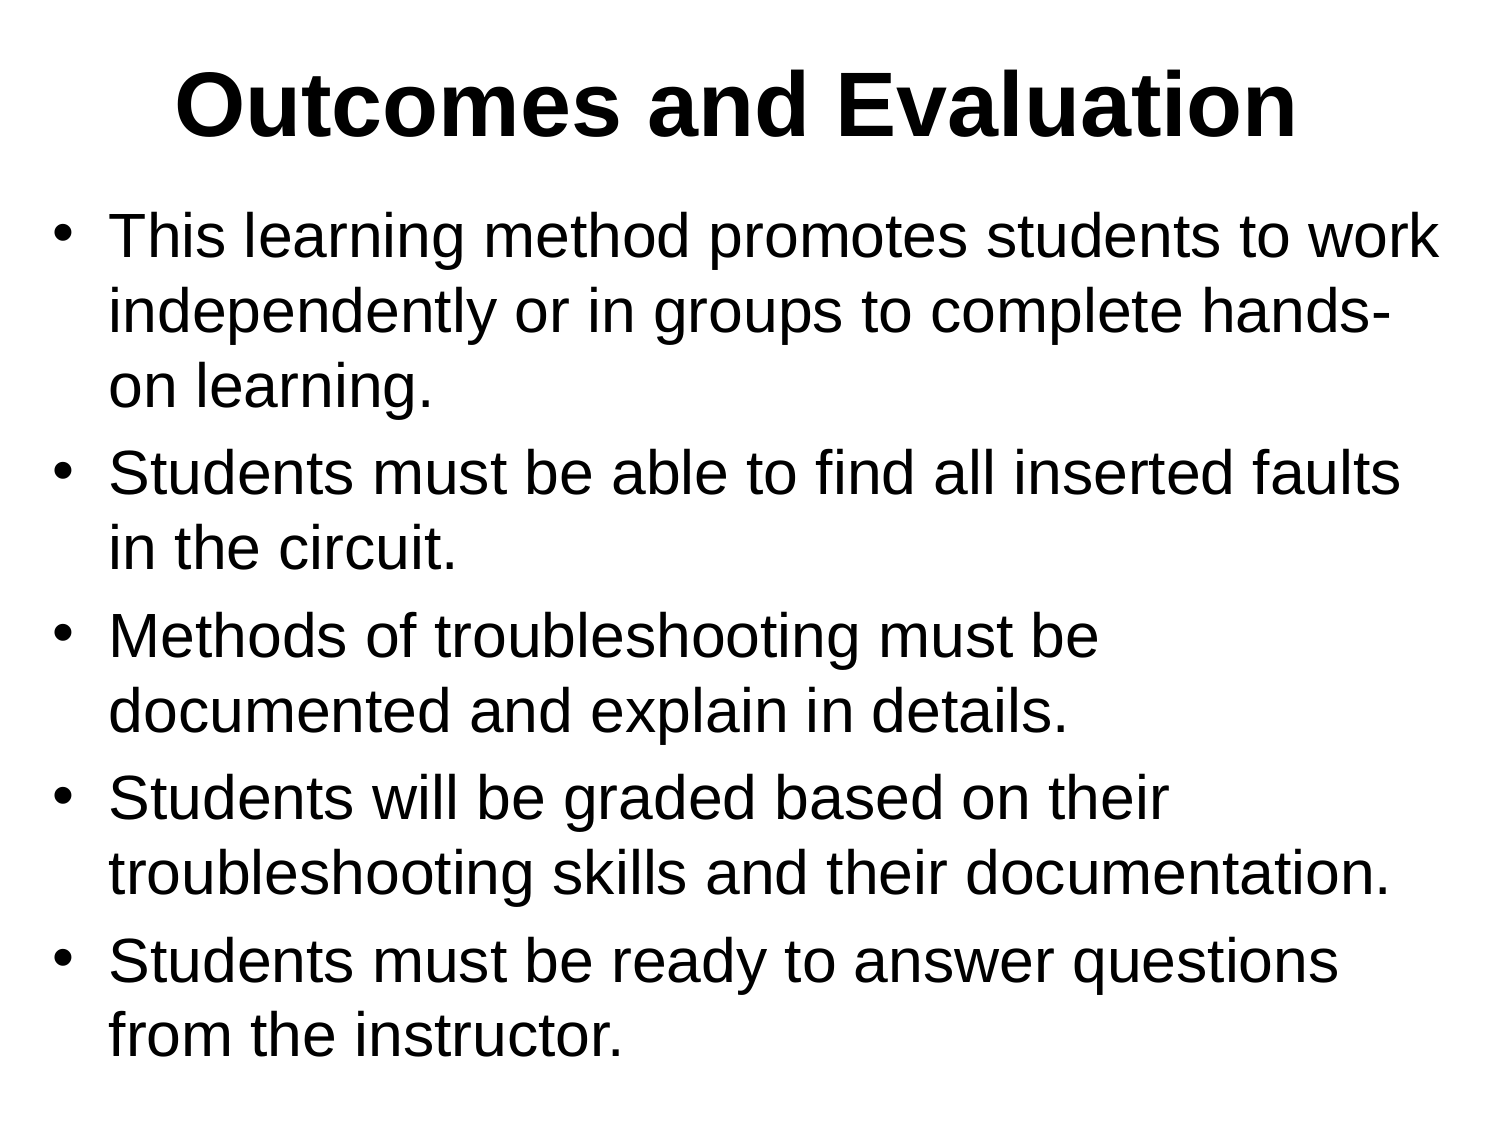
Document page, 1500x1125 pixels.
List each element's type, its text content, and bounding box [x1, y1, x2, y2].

title Outcomes and Evaluation [62, 24, 1413, 175]
list This learning method promotes students to work independently or in groups to complete hands-on learning. Students must be able to find all inserted faults in the circuit. Methods of troubleshooting must be documented and explain in details. Students will be graded based on their troubleshooting skills and their documentation. Students must be ready to answer questions from the instructor. [37, 187, 1463, 1088]
